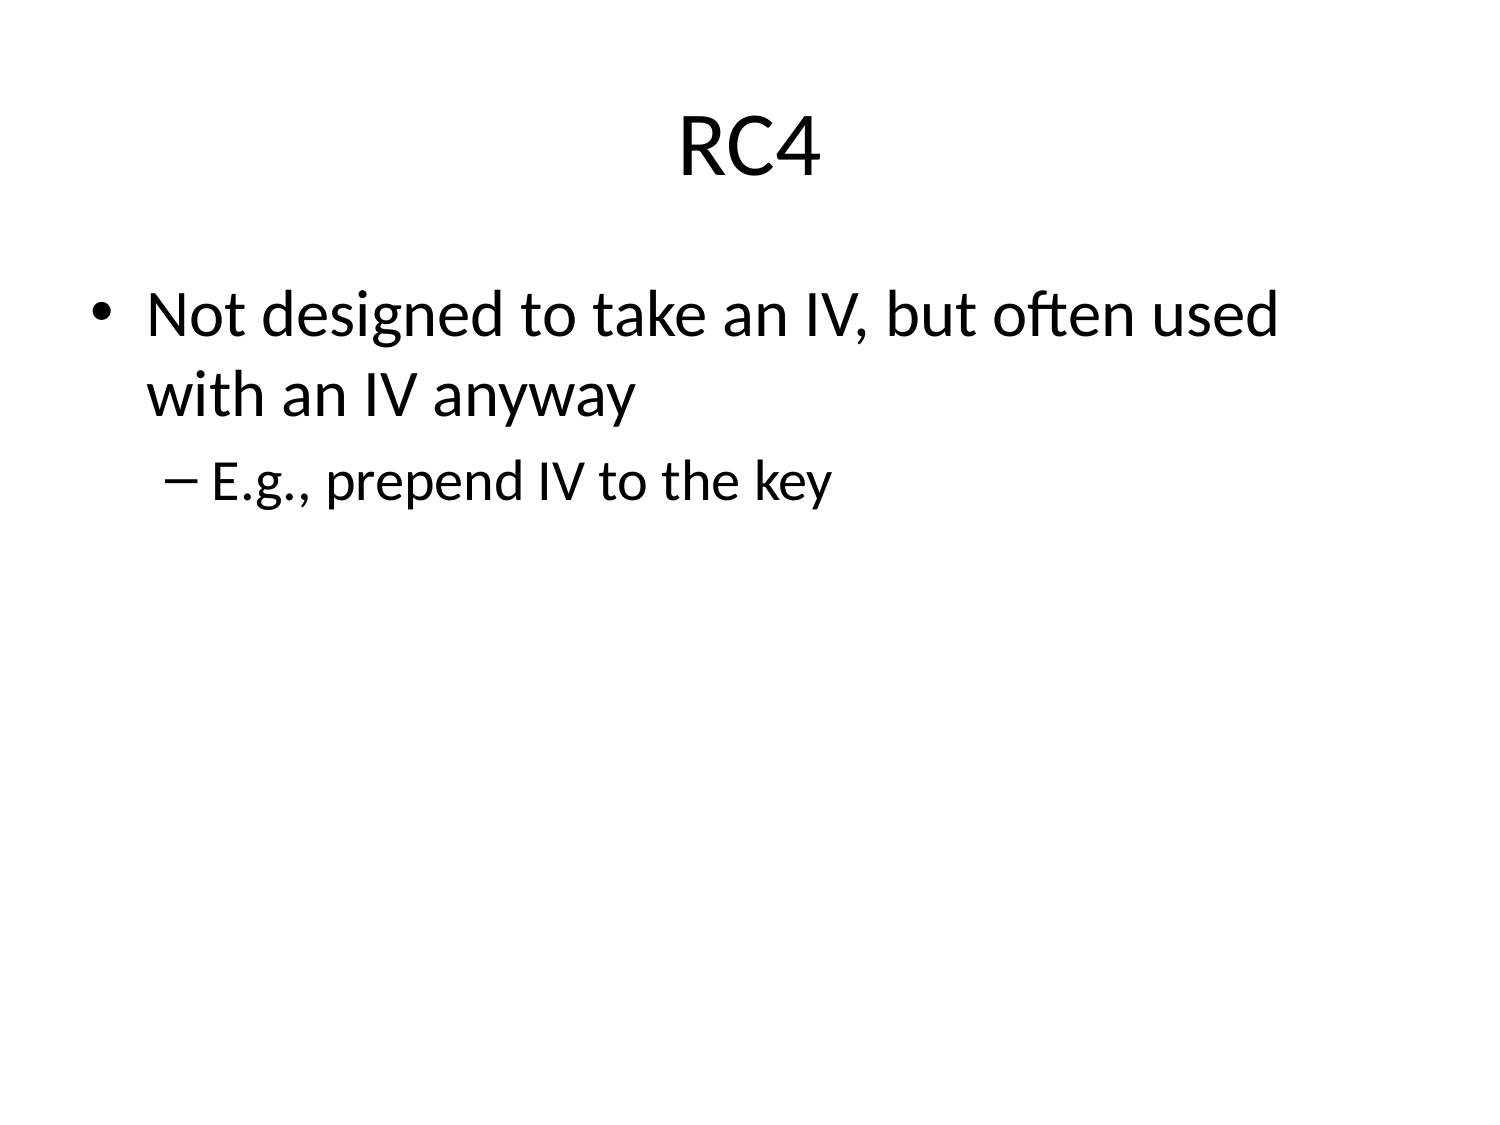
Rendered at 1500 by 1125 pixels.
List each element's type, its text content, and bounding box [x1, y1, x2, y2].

list Not designed to take an IV, but often used with an IV anyway E.g., prepend IV to the key [75, 262, 1425, 1005]
title RC4 [75, 45, 1425, 233]
